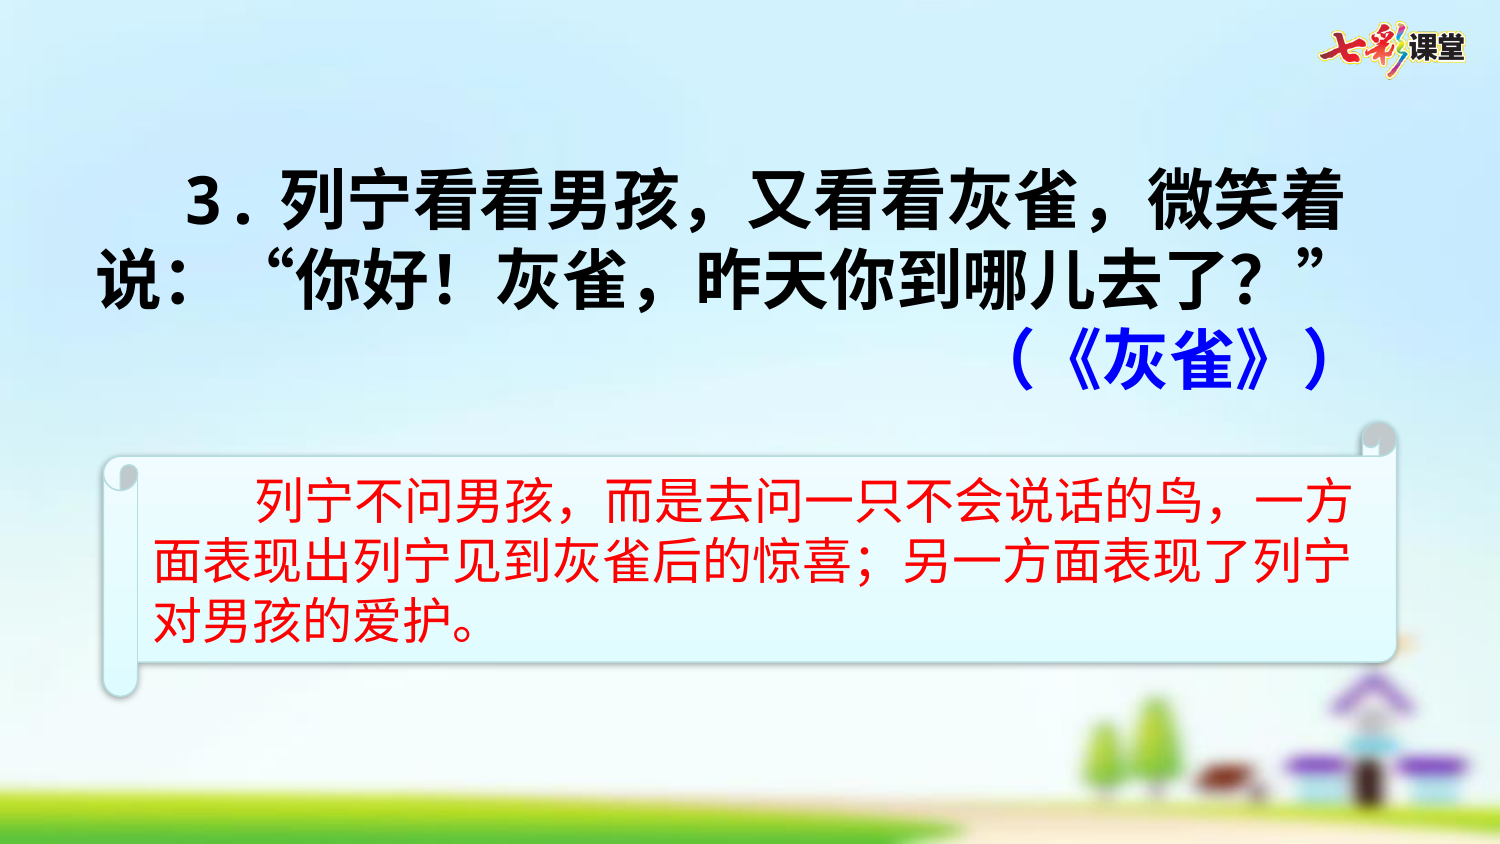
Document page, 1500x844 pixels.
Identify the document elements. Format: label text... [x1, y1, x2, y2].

picture [0, 0, 1500, 844]
text_box 列宁不问男孩，而是去问一只不会说话的鸟，一方面表现出列宁见到灰雀后的惊喜；另一方面表现了列宁对男孩的爱护。 [102, 421, 1398, 698]
text_box 3.列宁看看男孩，又看看灰雀，微笑着说：“你好！灰雀，昨天你到哪儿去了？” （《灰雀》） [80, 150, 1400, 405]
